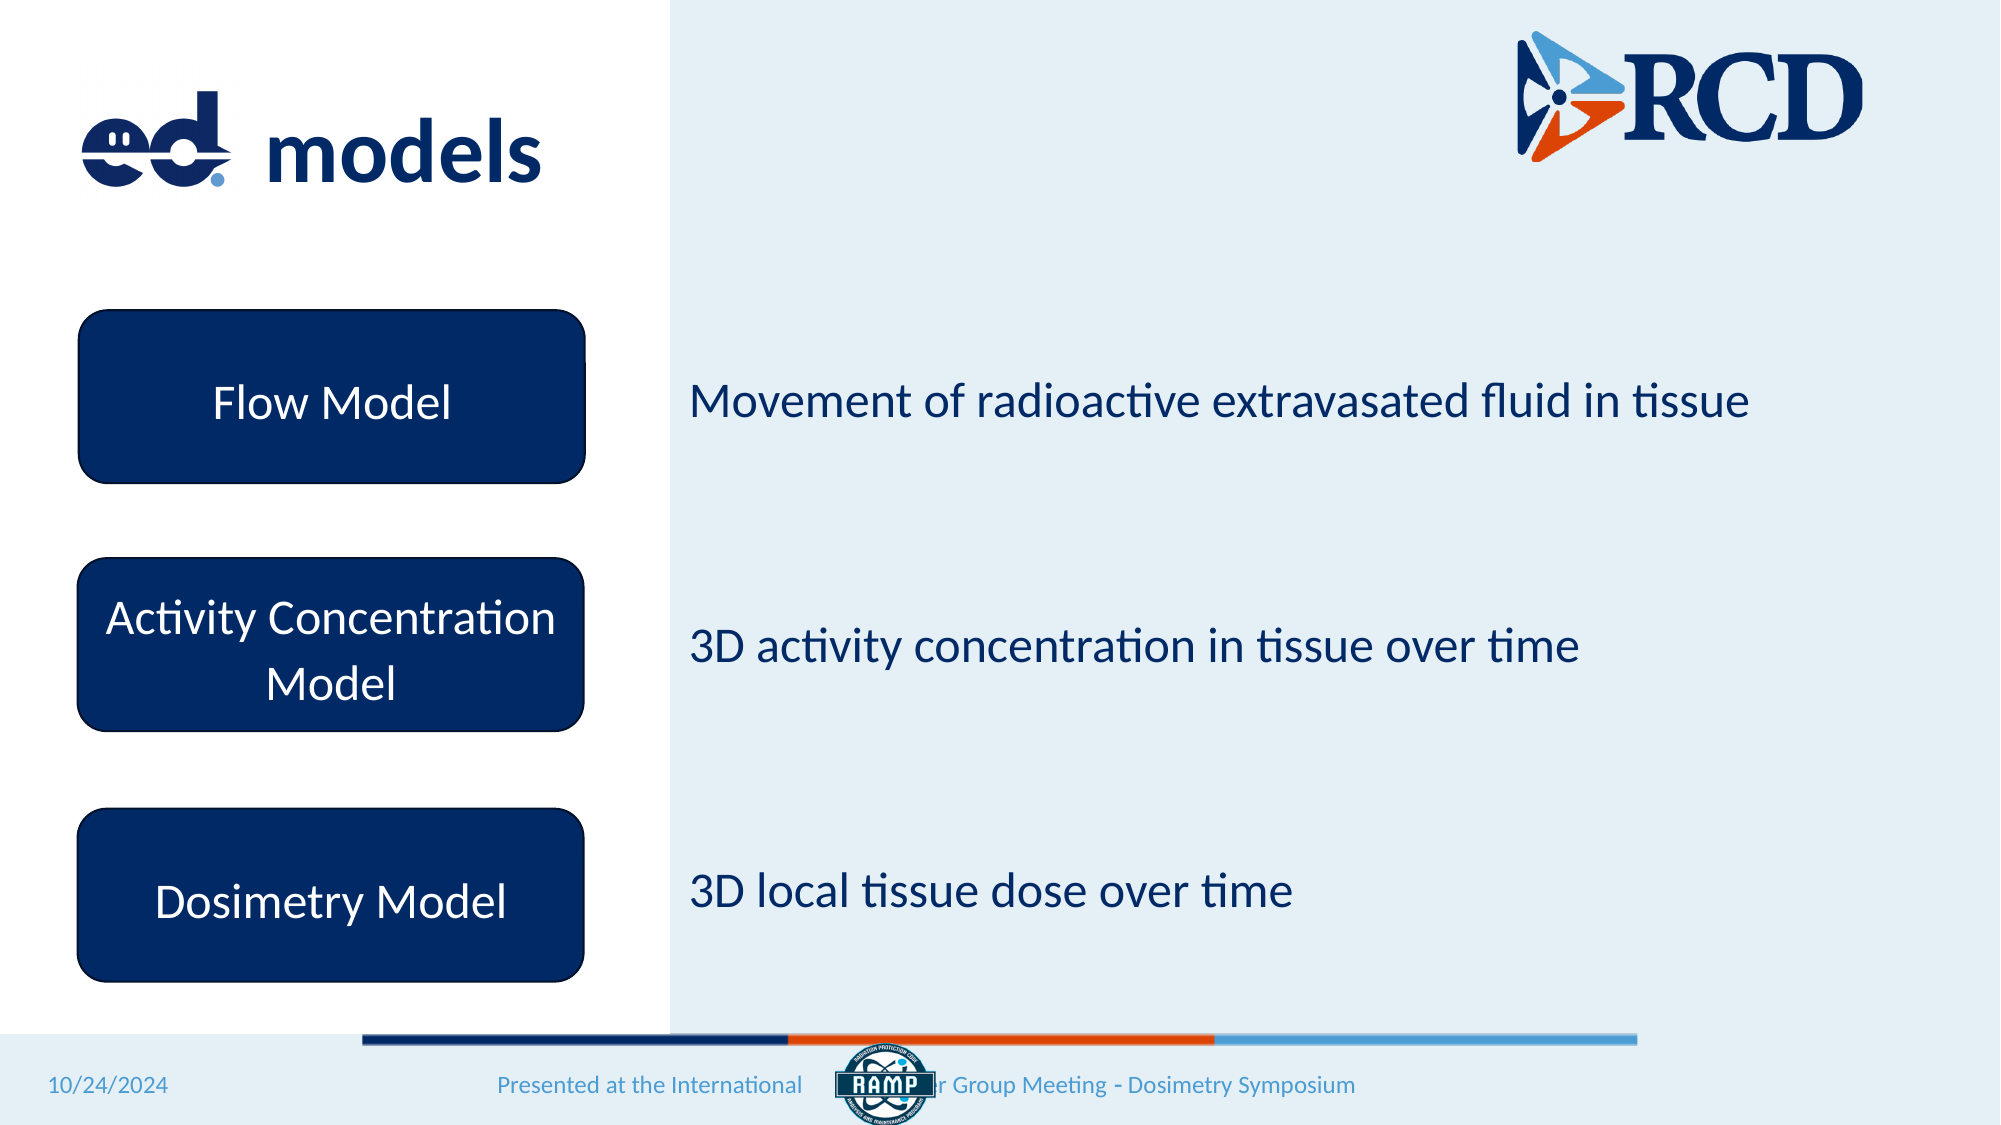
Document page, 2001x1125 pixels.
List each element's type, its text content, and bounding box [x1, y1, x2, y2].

picture [835, 1035, 936, 1125]
picture [864, 1116, 872, 1121]
text_box [0, 0, 671, 1035]
title models [250, 69, 674, 236]
picture [907, 1099, 922, 1116]
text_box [78, 310, 585, 484]
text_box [77, 808, 584, 982]
list Movement of radioactive extravasated fluid in tissue 3D activity concentration in tissue over time 3D local tissue dose over time [673, 366, 2000, 1014]
picture [875, 1117, 905, 1125]
picture [58, 61, 251, 204]
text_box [77, 558, 584, 732]
